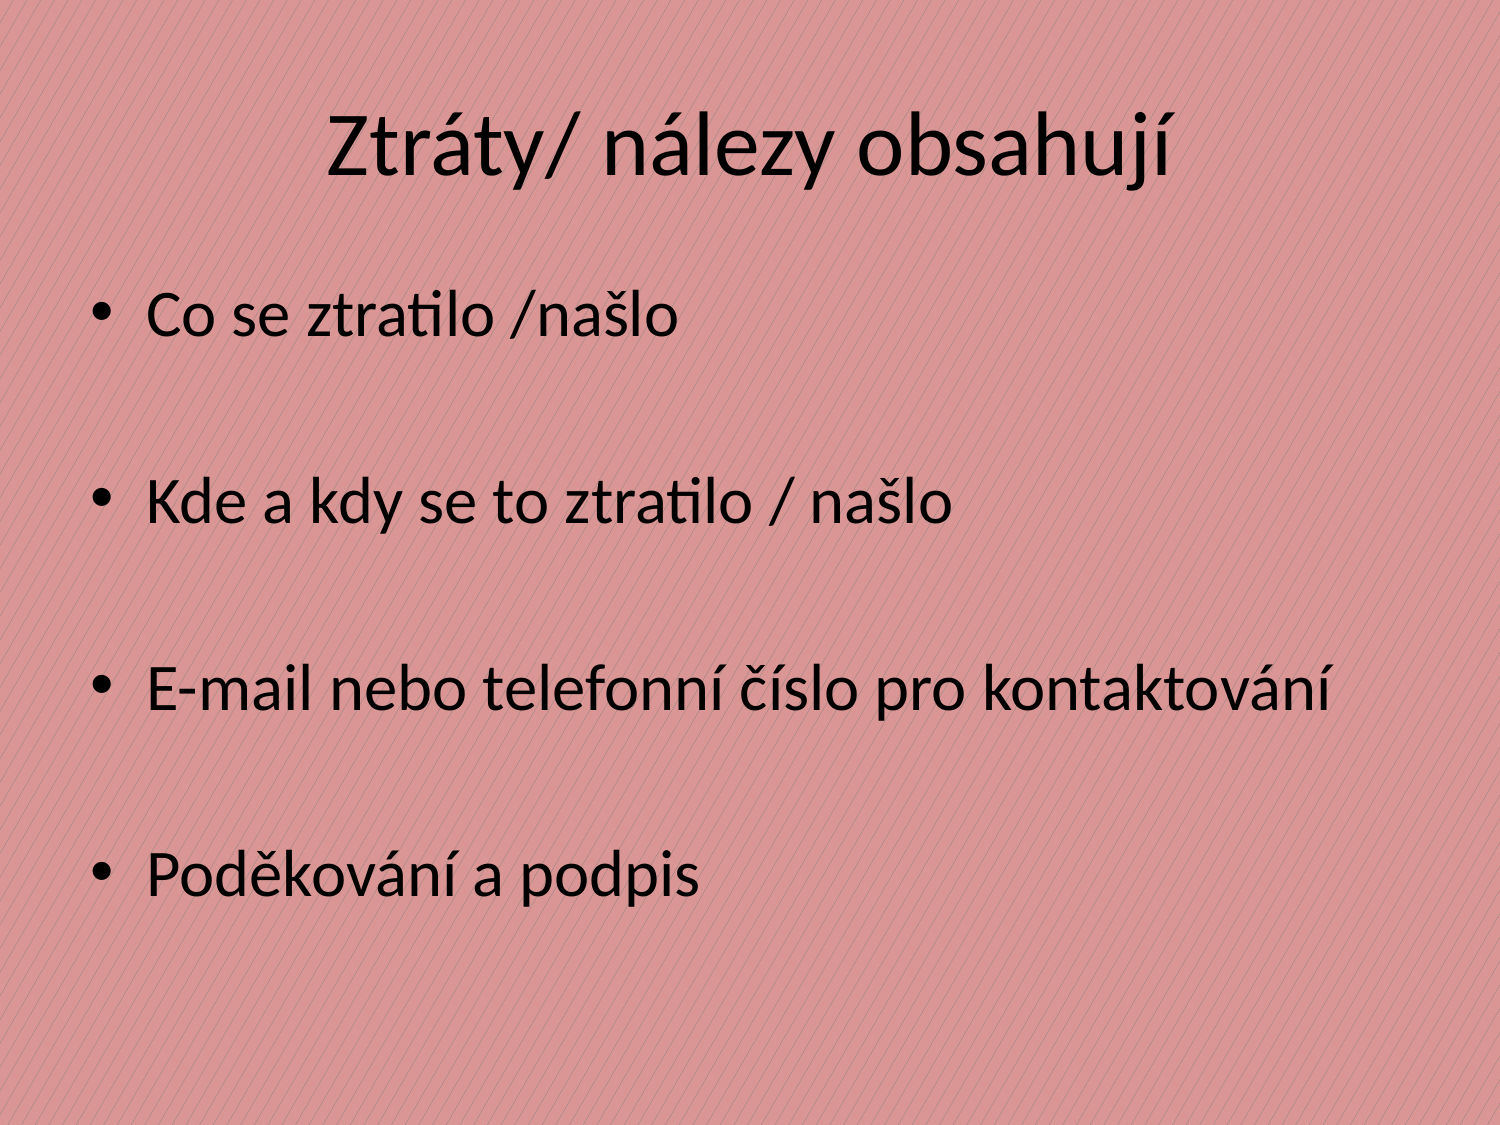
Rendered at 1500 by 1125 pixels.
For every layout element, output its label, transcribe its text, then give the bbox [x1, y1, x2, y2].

list Co se ztratilo /našlo Kde a kdy se to ztratilo / našlo E-mail nebo telefonní číslo pro kontaktování Poděkování a podpis [75, 262, 1425, 1005]
title Ztráty/ nálezy obsahují [75, 45, 1425, 233]
